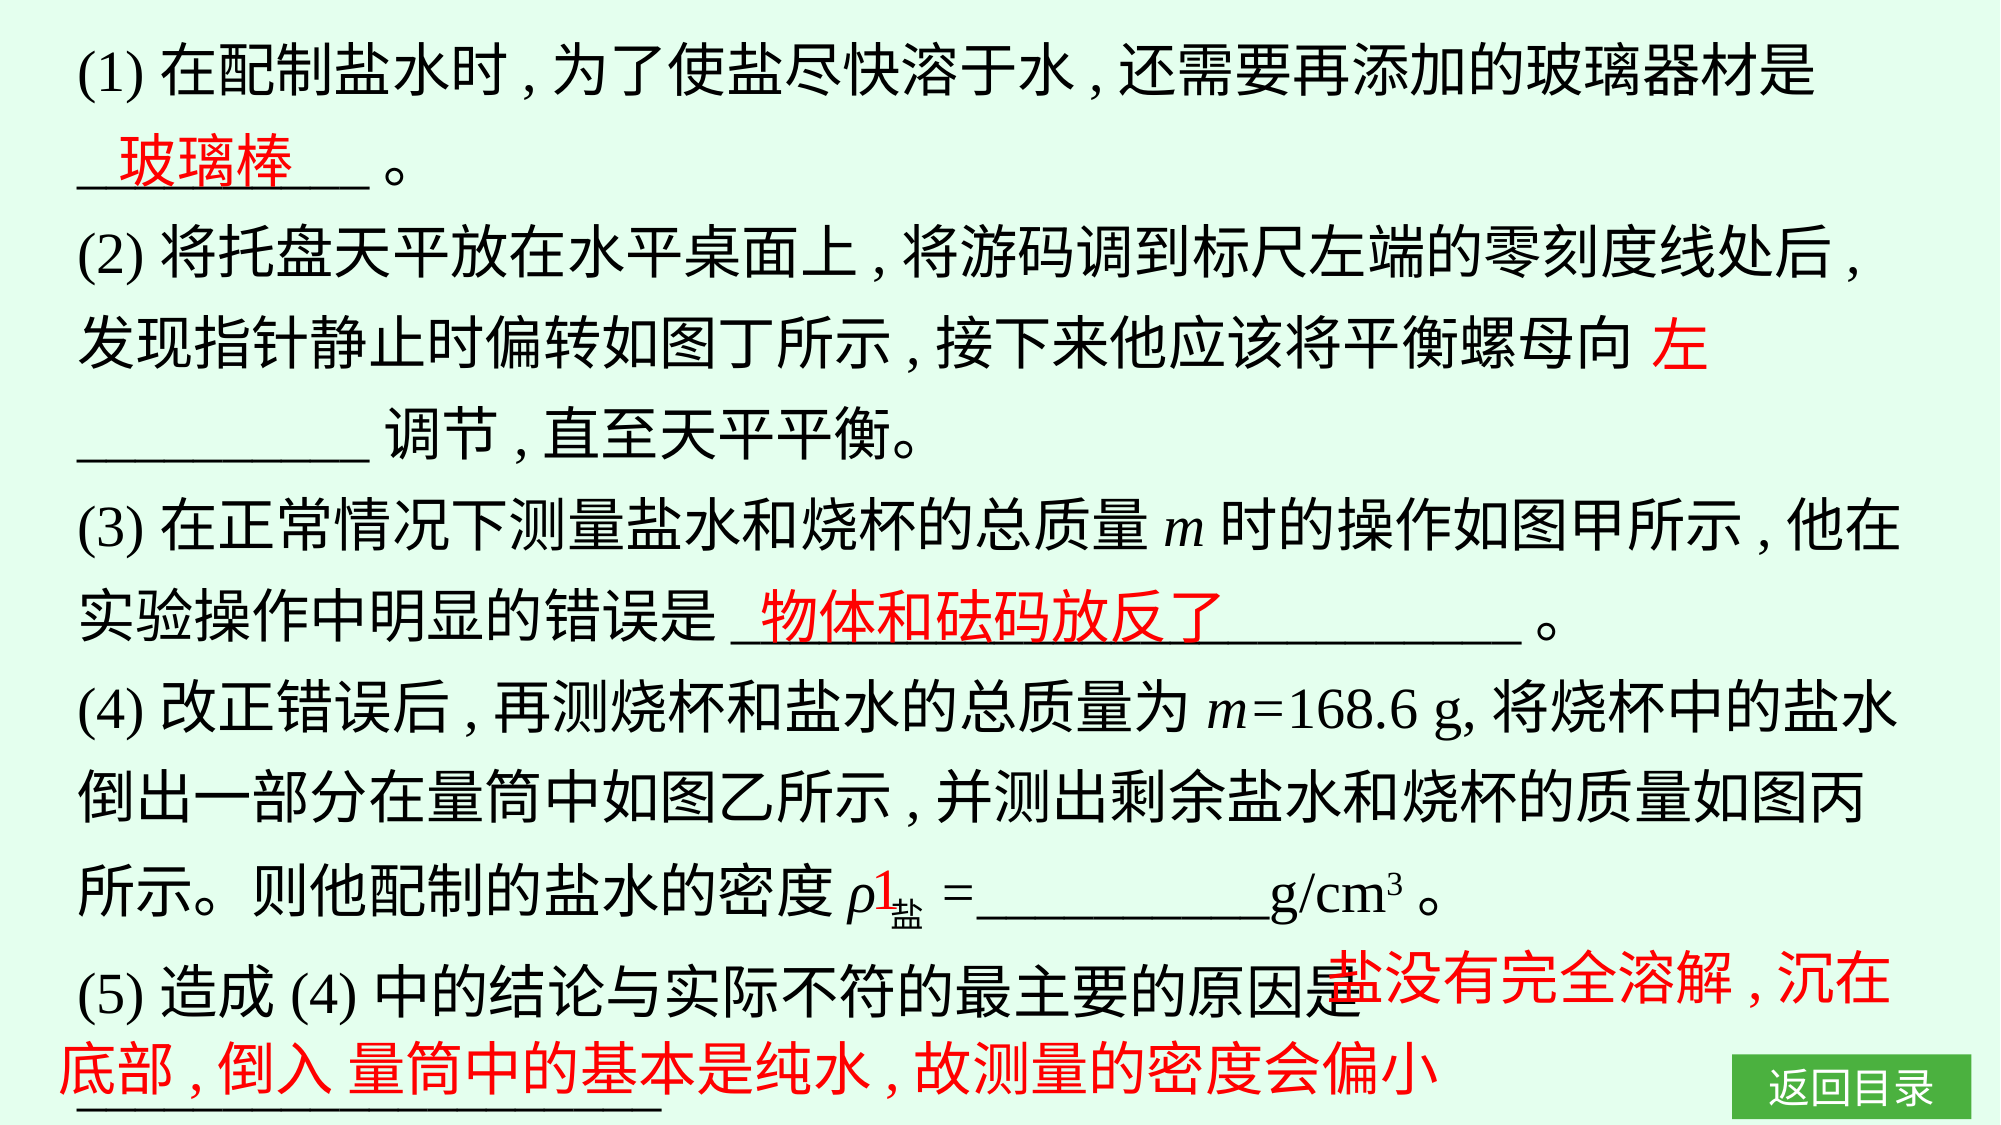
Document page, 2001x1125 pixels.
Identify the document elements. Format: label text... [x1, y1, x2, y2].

text_box 左 [1636, 279, 1738, 386]
text_box 盐没有完全溶解,沉在 [1311, 912, 1908, 1019]
text_box 玻璃棒 [104, 96, 322, 202]
text_box (1)在配制盐水时,为了使盐尽快溶于水,还需要再添加的玻璃器材是__________。 (2)将托盘天平放在水平桌面上,将游码调到标尺左端的零刻度线处后,发现指针静止时偏转如图丁所示,接下来他应该将平衡螺母向__________调节,直至天平平衡。 (3)在正常情况下测量盐水和烧杯的总质量m时的操作如图甲所示,他在实验操作中明显的错误是___________________________。 (4)改正错误后,再测烧杯和盐水的总质量为m=168.6 g,将烧杯中的盐水倒出一部分在量筒中如图乙所示,并测出剩余盐水和烧杯的质量如图丙所示。则他配制的盐水的密度ρ盐=__________g/cm3。 (5)造成(4)中的结论与实际不符的最主要的原因是____________________ _______________________________________________________。 [62, 4, 1938, 1125]
text_box 1 [856, 822, 916, 929]
text_box 物体和砝码放反了 [745, 551, 1255, 658]
text_box 底部,倒入 量筒中的基本是纯水,故测量的密度会偏小 [43, 1004, 1466, 1110]
